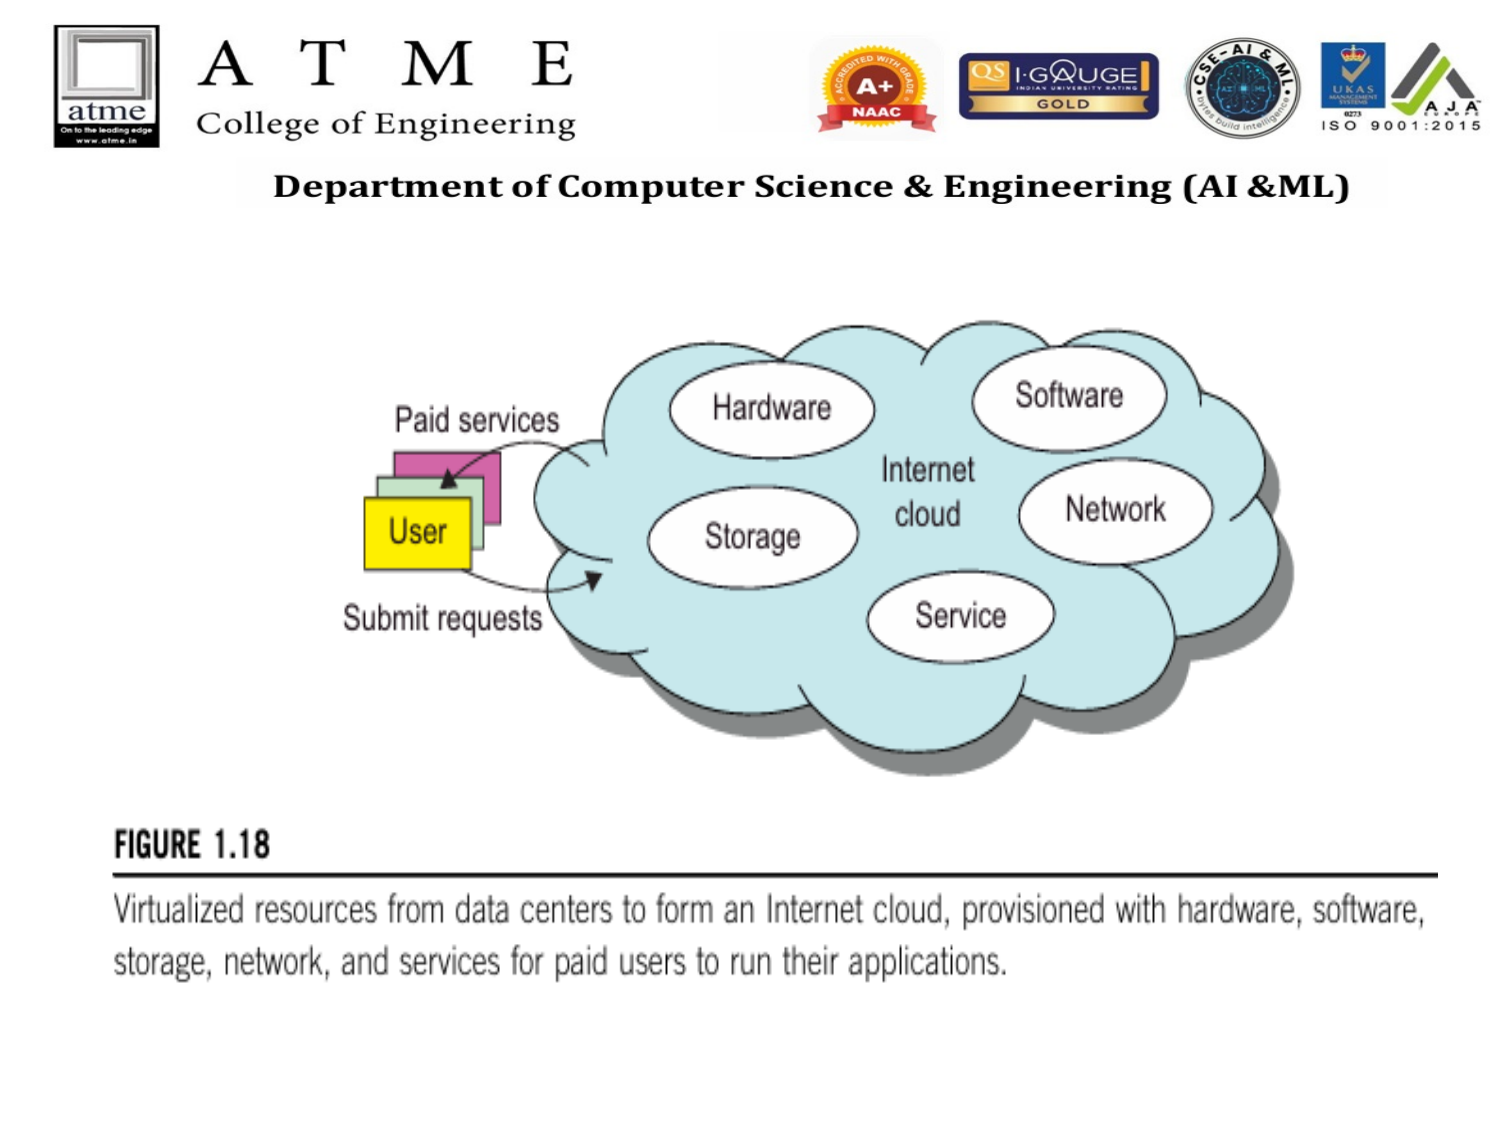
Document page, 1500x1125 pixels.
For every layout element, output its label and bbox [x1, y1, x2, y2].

picture [62, 237, 1438, 1001]
picture [24, 0, 1500, 226]
